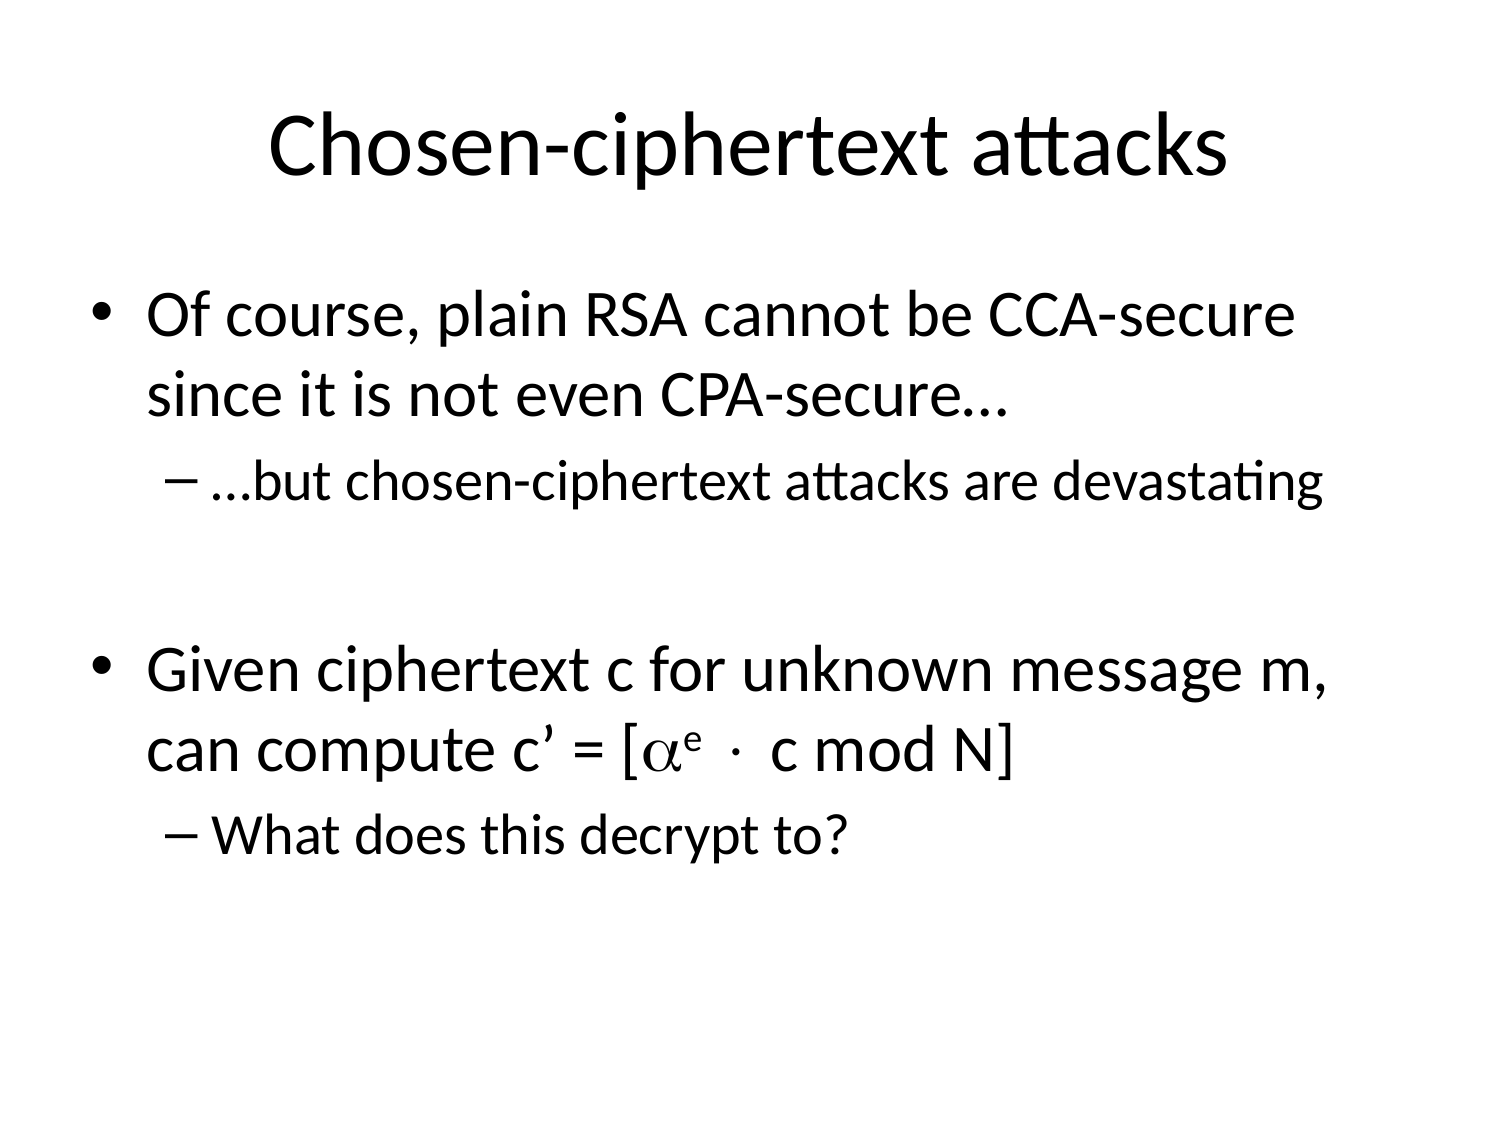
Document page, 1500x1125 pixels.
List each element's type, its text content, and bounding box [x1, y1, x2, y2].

list Of course, plain RSA cannot be CCA-secure since it is not even CPA-secure… …but chosen-ciphertext attacks are devastating Given ciphertext c for unknown message m, can compute c’ = [e  c mod N] What does this decrypt to? [75, 262, 1425, 1005]
title Chosen-ciphertext attacks [75, 45, 1425, 233]
